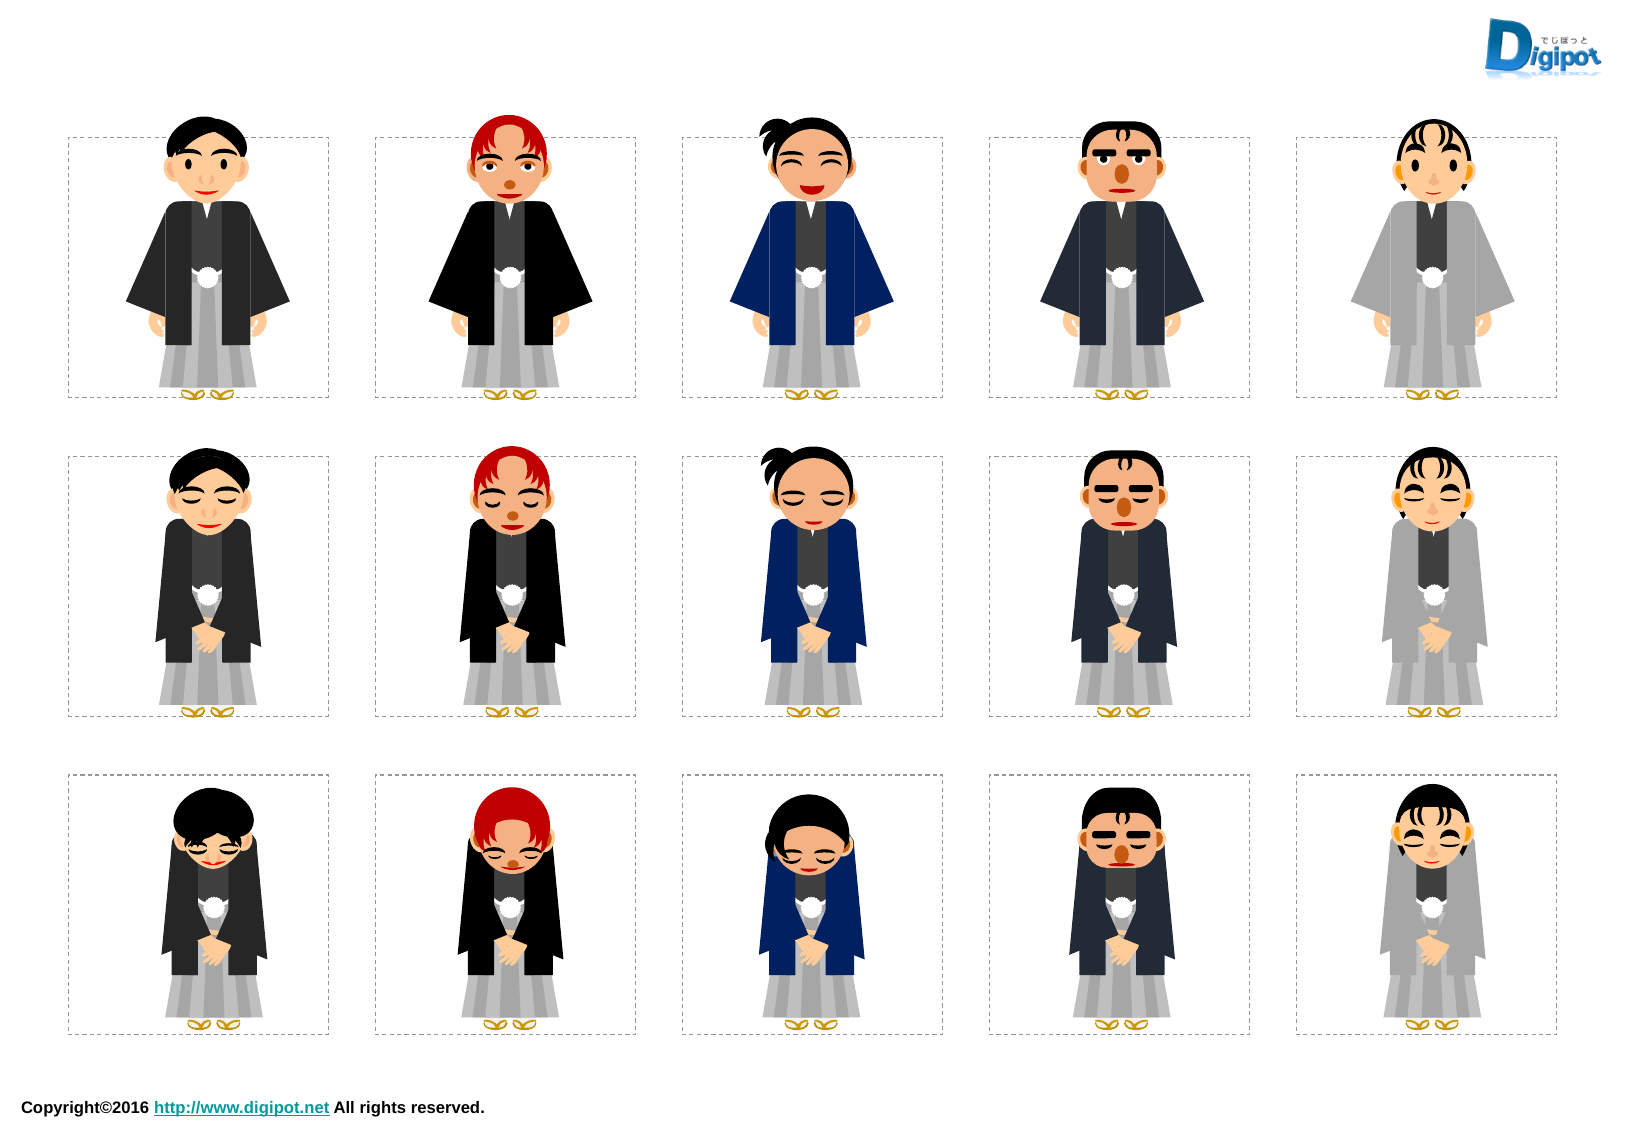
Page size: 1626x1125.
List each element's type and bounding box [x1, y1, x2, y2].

text_box [1381, 446, 1489, 718]
text_box [428, 114, 593, 401]
text_box [1039, 121, 1205, 401]
text_box [161, 787, 268, 1031]
text_box [1350, 118, 1516, 401]
text_box [729, 117, 895, 401]
text_box [1379, 783, 1486, 1031]
text_box [758, 794, 866, 1031]
text_box [155, 446, 262, 718]
picture [1485, 18, 1602, 82]
text_box [125, 114, 291, 401]
text_box [1068, 787, 1176, 1031]
text_box [760, 446, 868, 718]
text_box [457, 786, 564, 1031]
text_box [1071, 450, 1178, 718]
text_box [459, 445, 566, 718]
